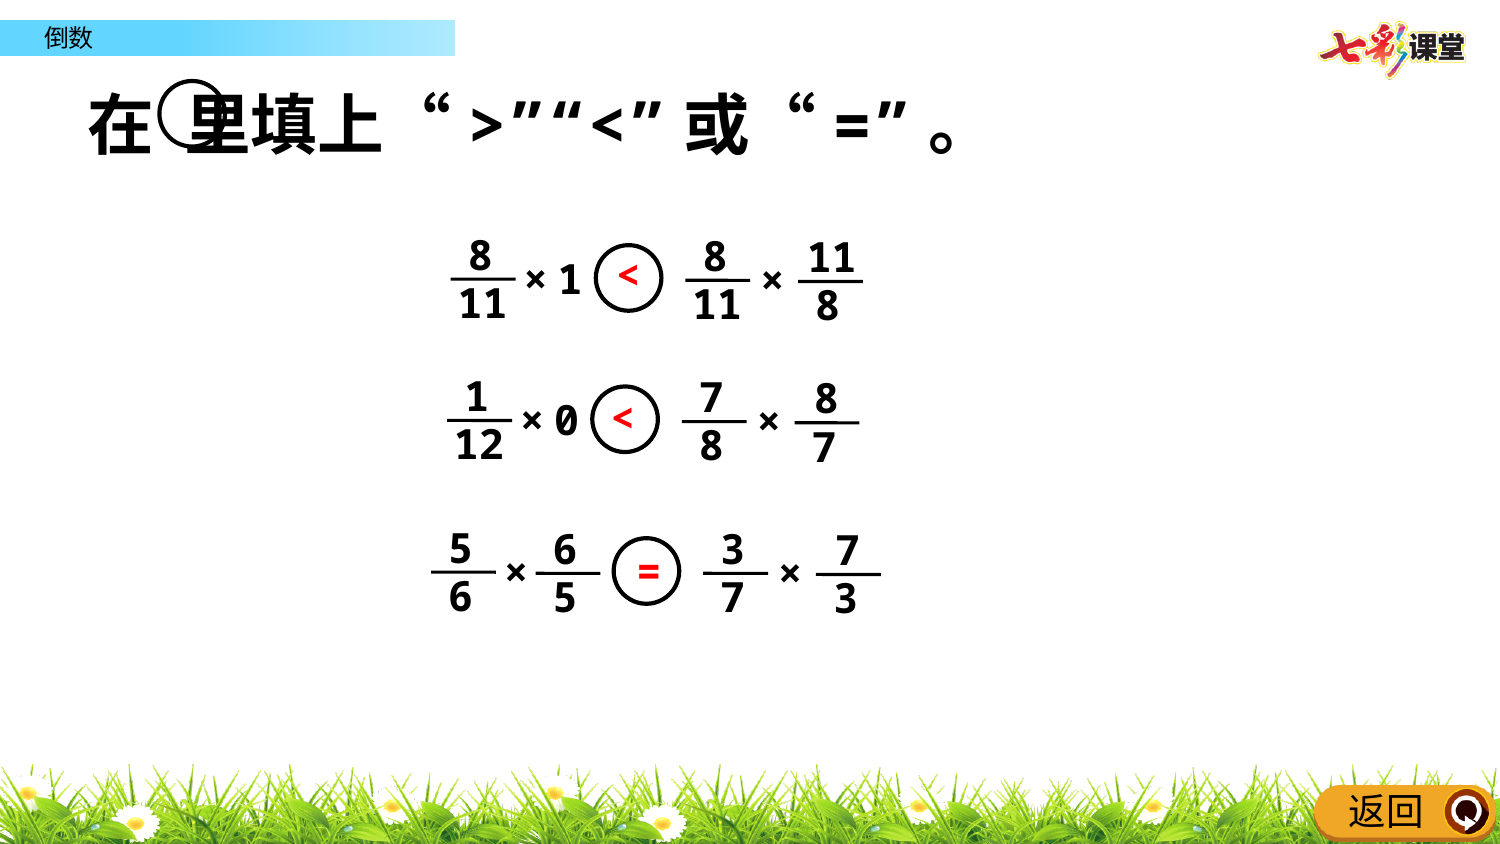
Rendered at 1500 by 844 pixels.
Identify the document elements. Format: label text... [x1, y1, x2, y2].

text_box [791, 223, 899, 338]
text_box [815, 516, 918, 631]
text_box [608, 450, 642, 455]
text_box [430, 513, 531, 629]
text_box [681, 363, 782, 478]
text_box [438, 362, 548, 477]
picture [0, 764, 1500, 844]
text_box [702, 514, 804, 630]
text_box [593, 258, 600, 298]
picture [1316, 20, 1468, 80]
text_box [676, 552, 682, 590]
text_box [676, 221, 786, 337]
text_box [609, 307, 648, 313]
text_box [640, 602, 663, 606]
text_box [590, 401, 595, 437]
text_box < [600, 241, 656, 307]
text_box 在 里填上“>”“<”或“=”。 [72, 55, 1405, 171]
text_box 0 [551, 386, 594, 452]
text_box [656, 256, 664, 300]
text_box 1 [556, 245, 598, 310]
text_box [650, 394, 660, 444]
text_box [794, 364, 897, 479]
text_box [157, 78, 228, 149]
text_box = [640, 537, 676, 602]
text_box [535, 514, 636, 630]
text_box < [595, 384, 650, 450]
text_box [442, 220, 551, 336]
